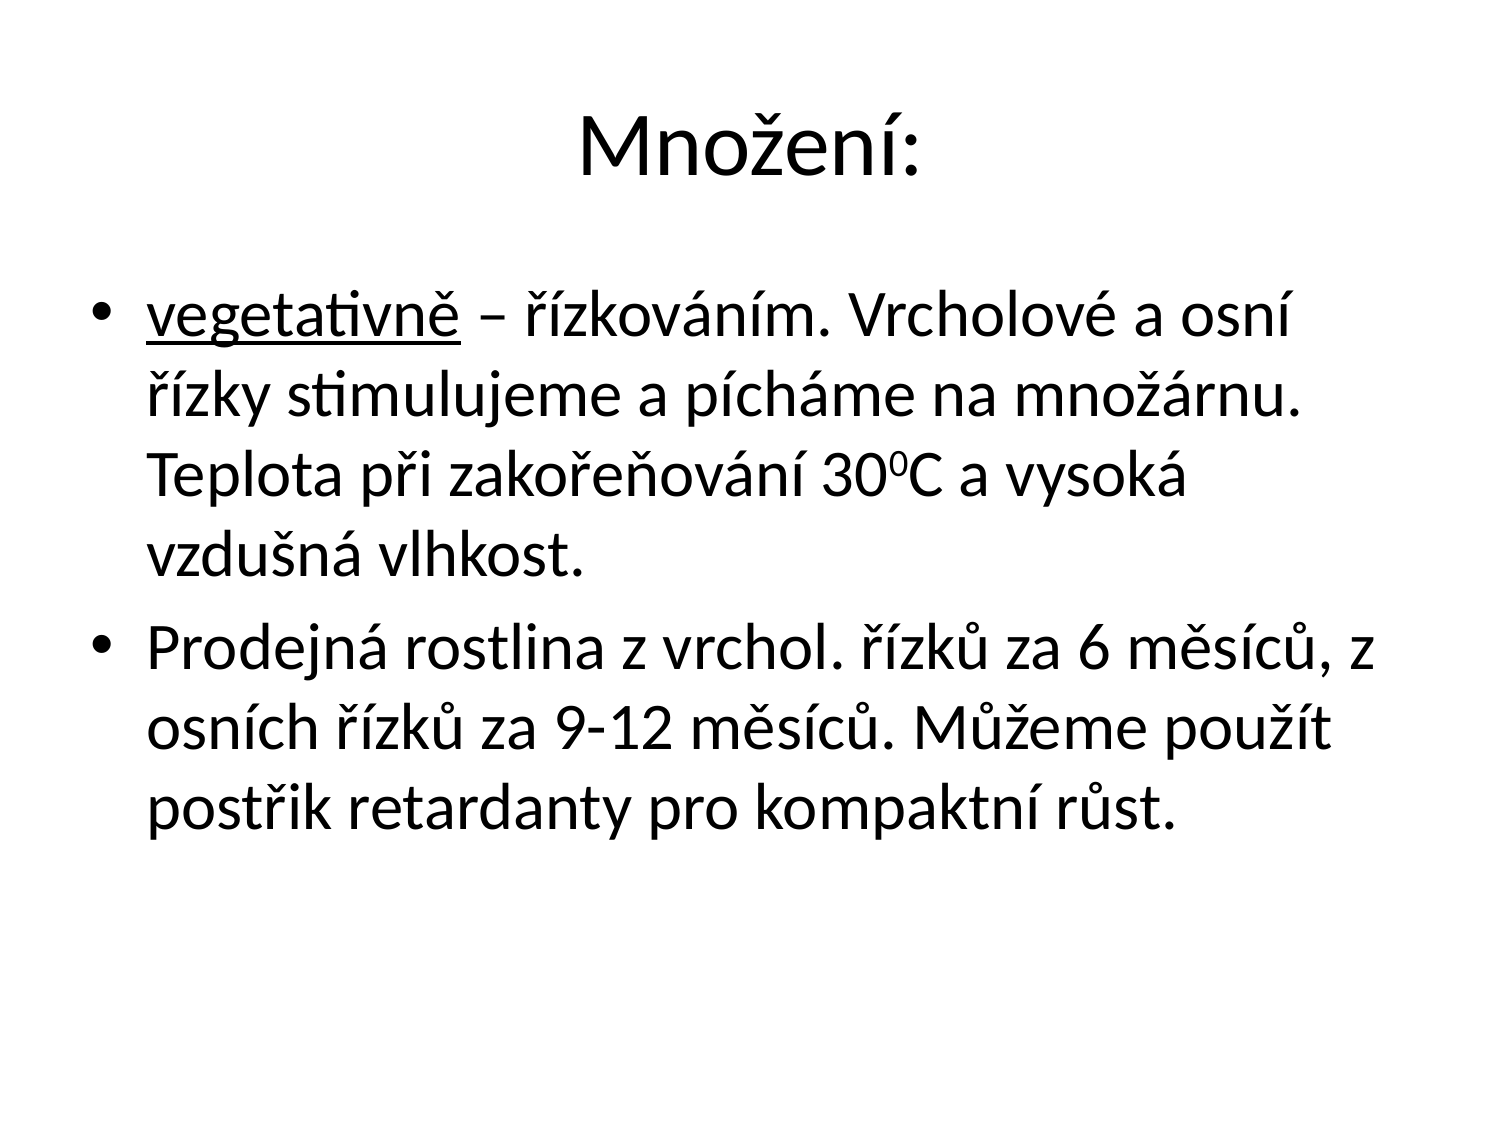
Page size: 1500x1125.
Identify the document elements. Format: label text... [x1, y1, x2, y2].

title Množení: [75, 45, 1425, 233]
list vegetativně – řízkováním. Vrcholové a osní řízky stimulujeme a pícháme na množárnu. Teplota při zakořeňování 300C a vysoká vzdušná vlhkost. Prodejná rostlina z vrchol. řízků za 6 měsíců, z osních řízků za 9-12 měsíců. Můžeme použít postřik retardanty pro kompaktní růst. [75, 262, 1425, 1005]
